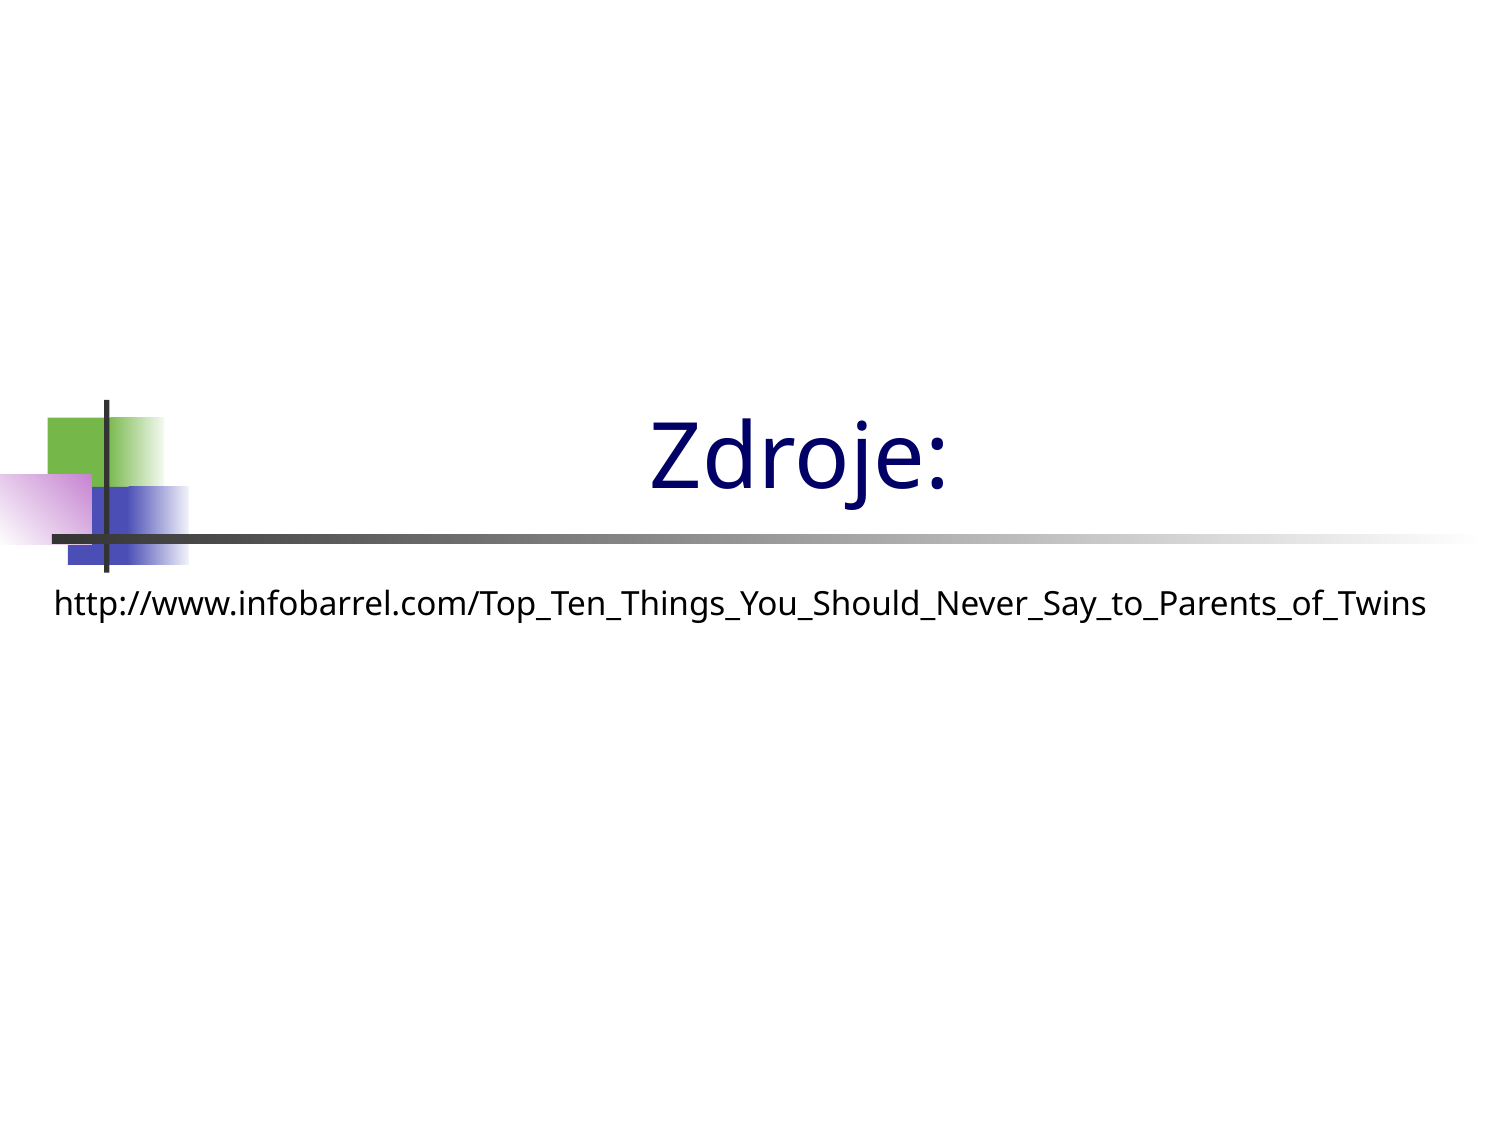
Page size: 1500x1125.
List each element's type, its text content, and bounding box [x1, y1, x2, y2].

title Zdroje: [162, 274, 1438, 516]
subtitle http://www.infobarrel.com/Top_Ten_Things_You_Should_Never_Say_to_Parents_of_Twins [0, 574, 1483, 654]
